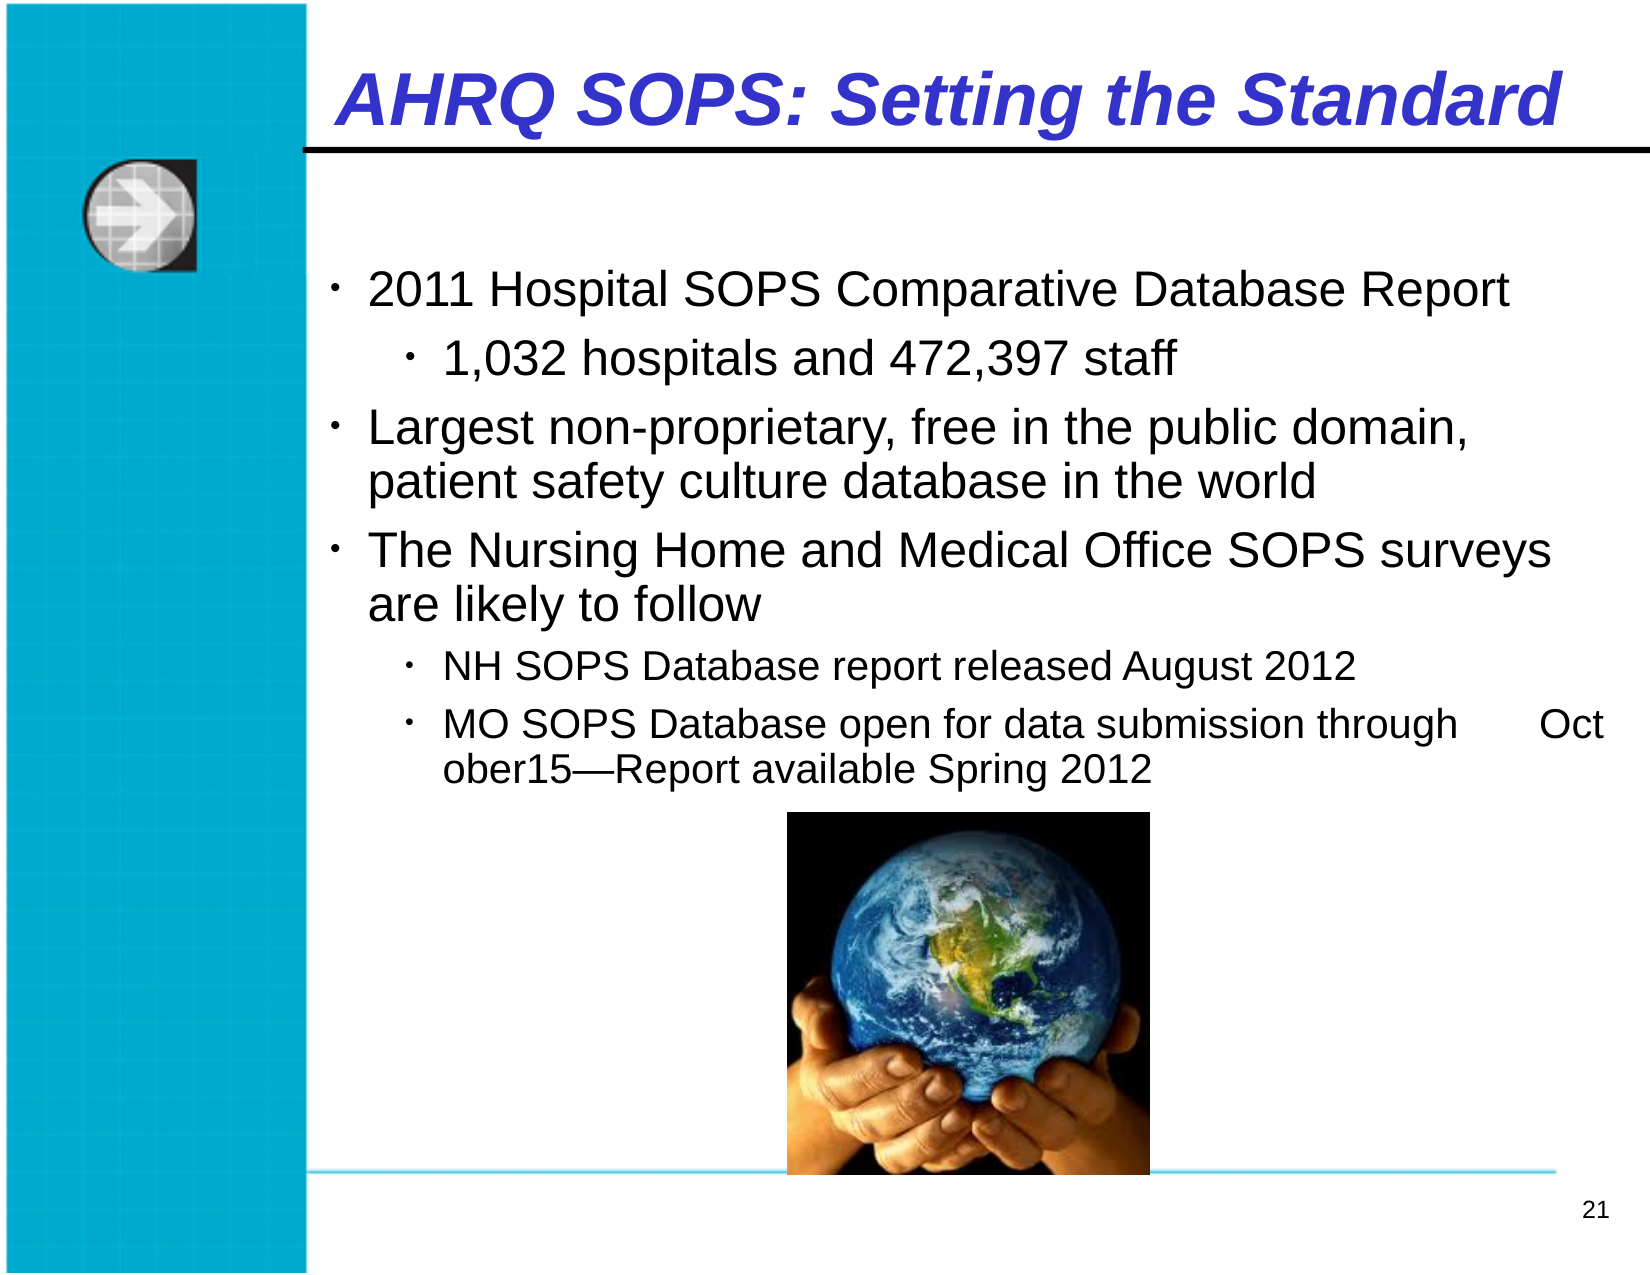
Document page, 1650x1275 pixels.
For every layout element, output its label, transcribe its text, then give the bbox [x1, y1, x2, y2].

list 2011 Hospital SOPS Comparative Database Report 1,032 hospitals and 472,397 staff Largest non-proprietary, free in the public domain, patient safety culture database in the world The Nursing Home and Medical Office SOPS surveys are likely to follow NH SOPS Database report released August 2012 MO SOPS Database open for data submission through Oct ober15—Report available Spring 2012 [329, 254, 1623, 1148]
title AHRQ SOPS: Setting the Standard [274, 26, 1625, 142]
picture [0, 2, 1623, 1273]
slide_number 21 [1537, 1186, 1626, 1275]
